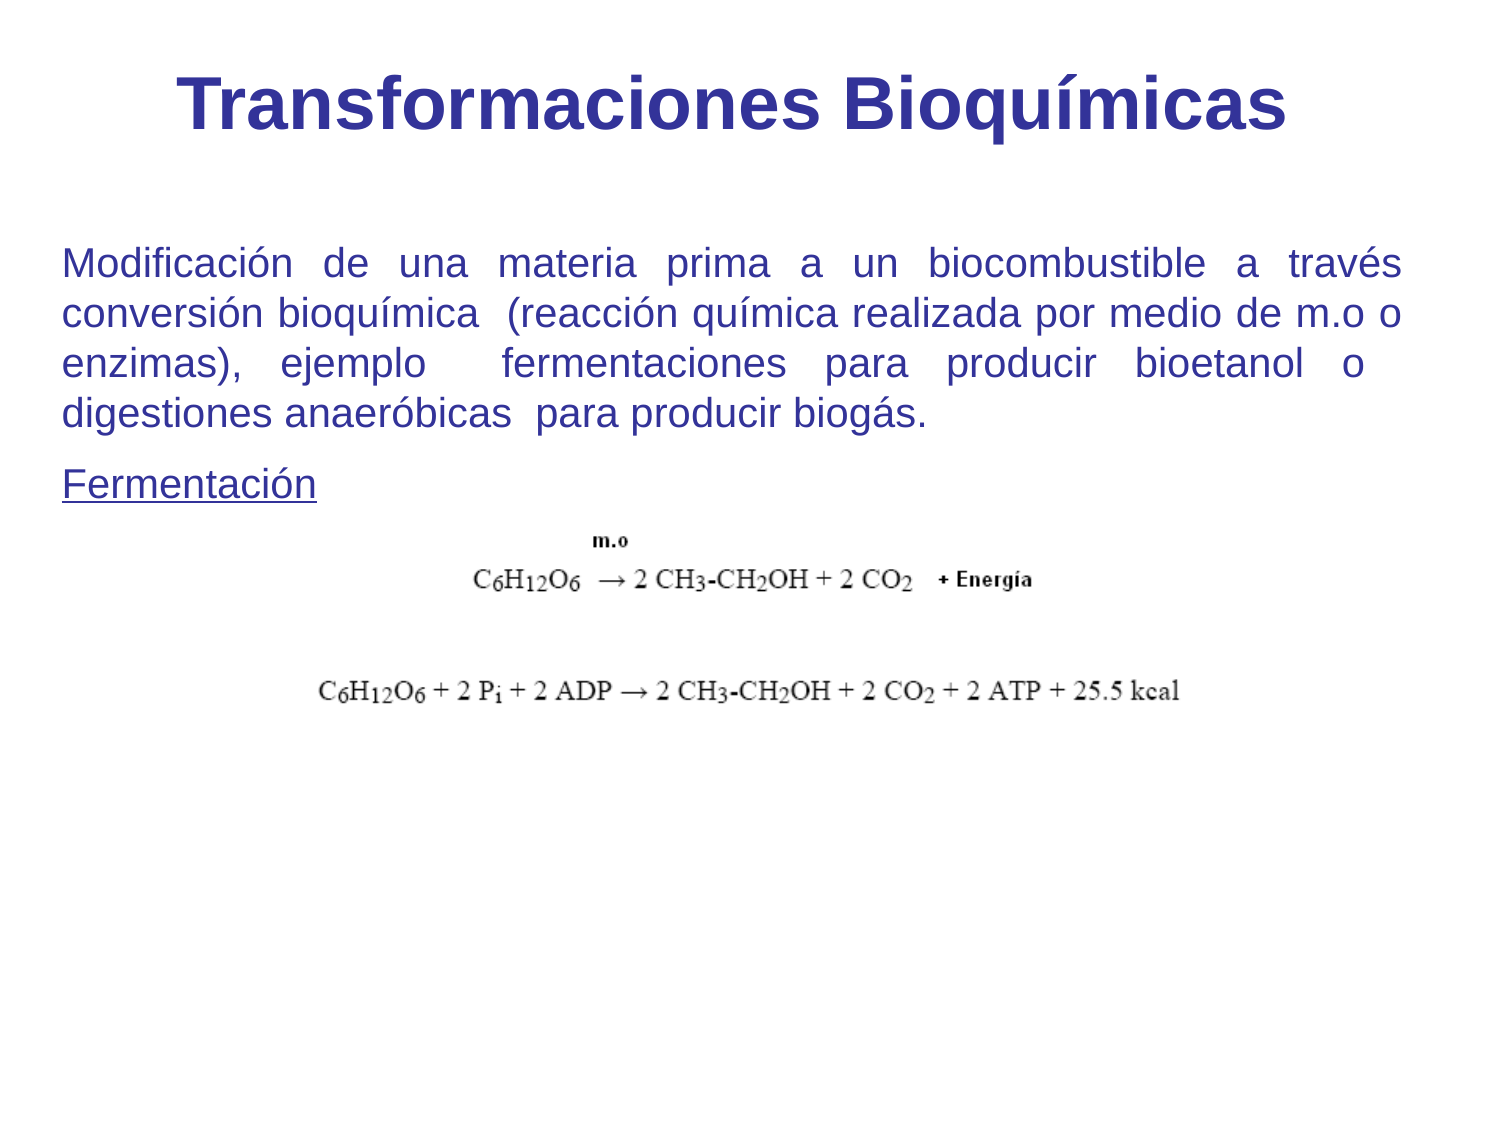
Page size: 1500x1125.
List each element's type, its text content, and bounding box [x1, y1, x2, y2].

picture [292, 656, 1194, 727]
text_box Transformaciones Bioquímicas Modificación de una materia prima a un biocombustible a través conversión bioquímica (reacción química realizada por medio de m.o o enzimas), ejemplo fermentaciones para producir bioetanol o digestiones anaeróbicas para producir biogás. Fermentación [46, 46, 1418, 671]
picture [452, 502, 1048, 623]
